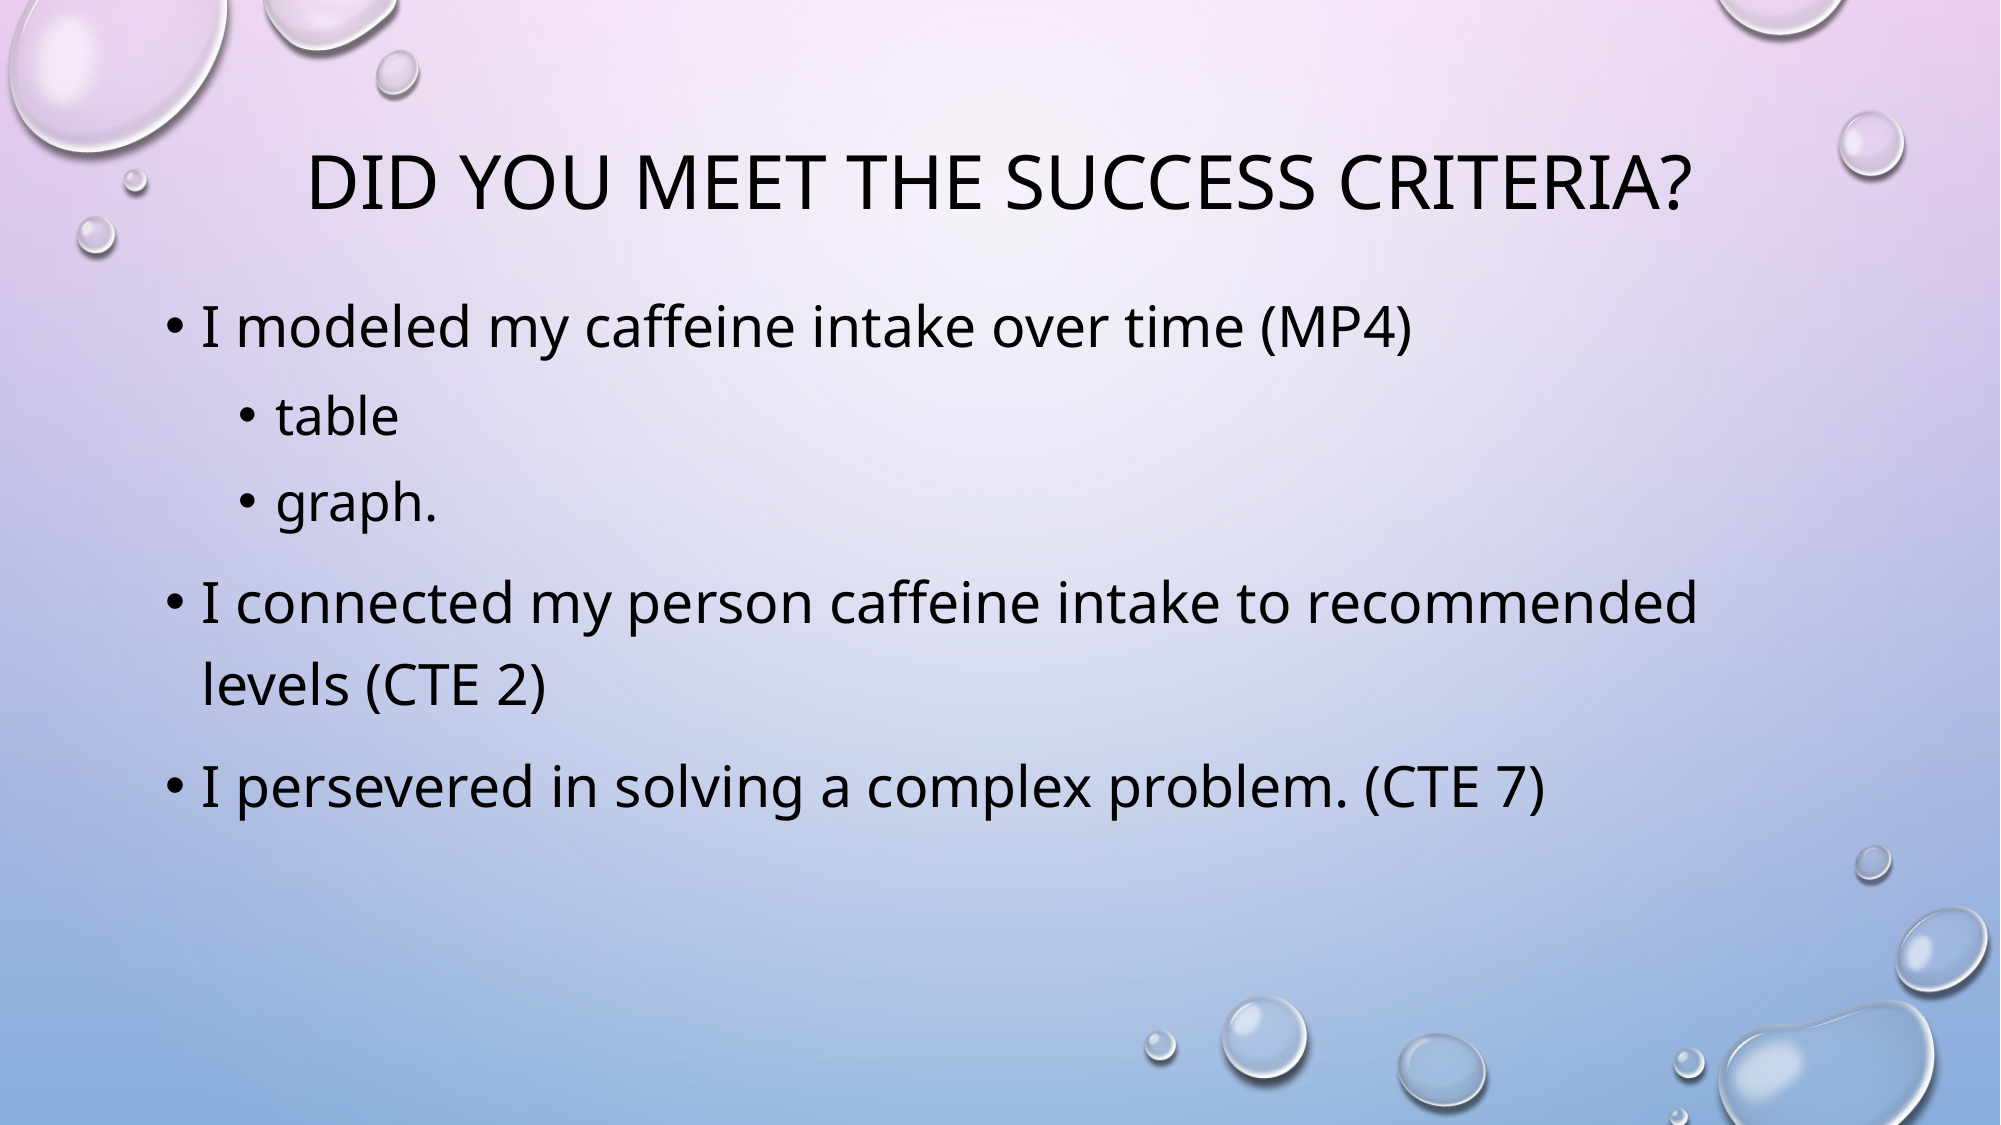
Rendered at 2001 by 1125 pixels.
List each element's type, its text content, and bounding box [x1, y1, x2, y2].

picture [0, 0, 2000, 1125]
list I modeled my caffeine intake over time (MP4) table graph. I connected my person caffeine intake to recommended levels (CTE 2) I persevered in solving a complex problem. (CTE 7) [150, 269, 1851, 831]
text_box Did you meet the success criteria? [149, 101, 1850, 270]
